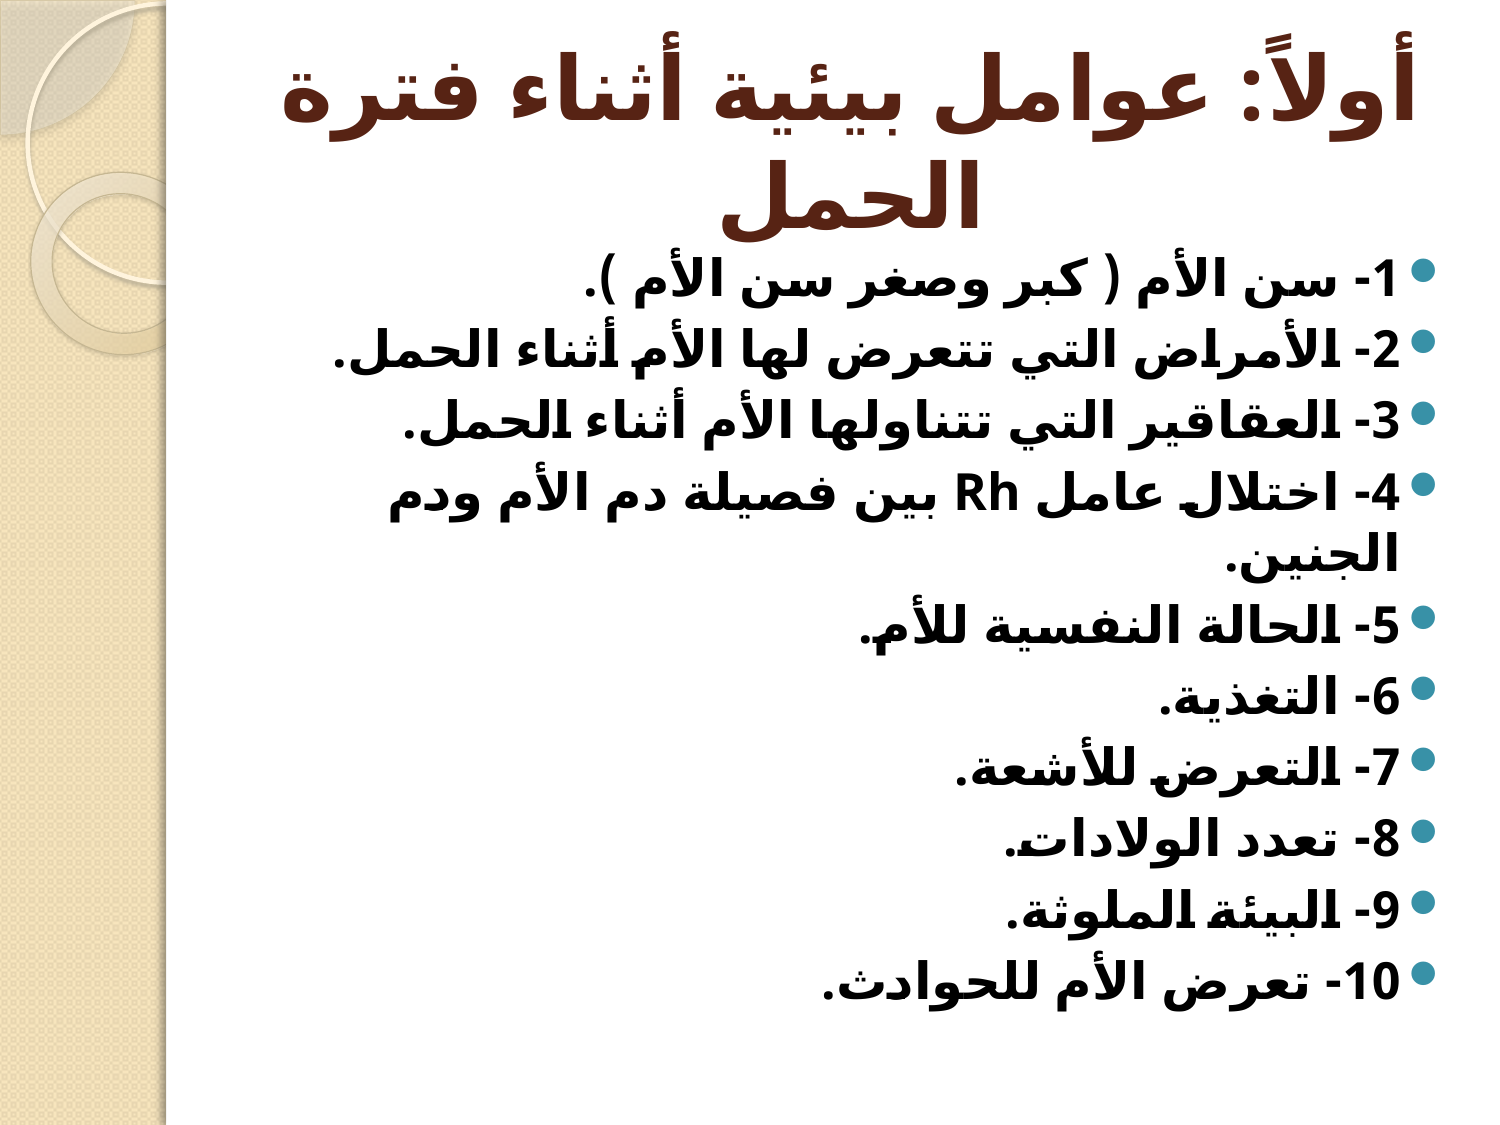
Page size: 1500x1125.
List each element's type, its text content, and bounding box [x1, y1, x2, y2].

title أولاً: عوامل بيئية أثناء فترة الحمل [235, 45, 1466, 233]
list 1- سن الأم ( كبر وصغر سن الأم ). 2- الأمراض التي تتعرض لها الأم أثناء الحمل. 3- العقاقير التي تتناولها الأم أثناء الحمل. 4- اختلال عامل Rh بين فصيلة دم الأم ودم الجنين. 5- الحالة النفسية للأم. 6- التغذية. 7- التعرض للأشعة. 8- تعدد الولادات. 9- البيئة الملوثة. 10- تعرض الأم للحوادث. [235, 237, 1466, 1025]
